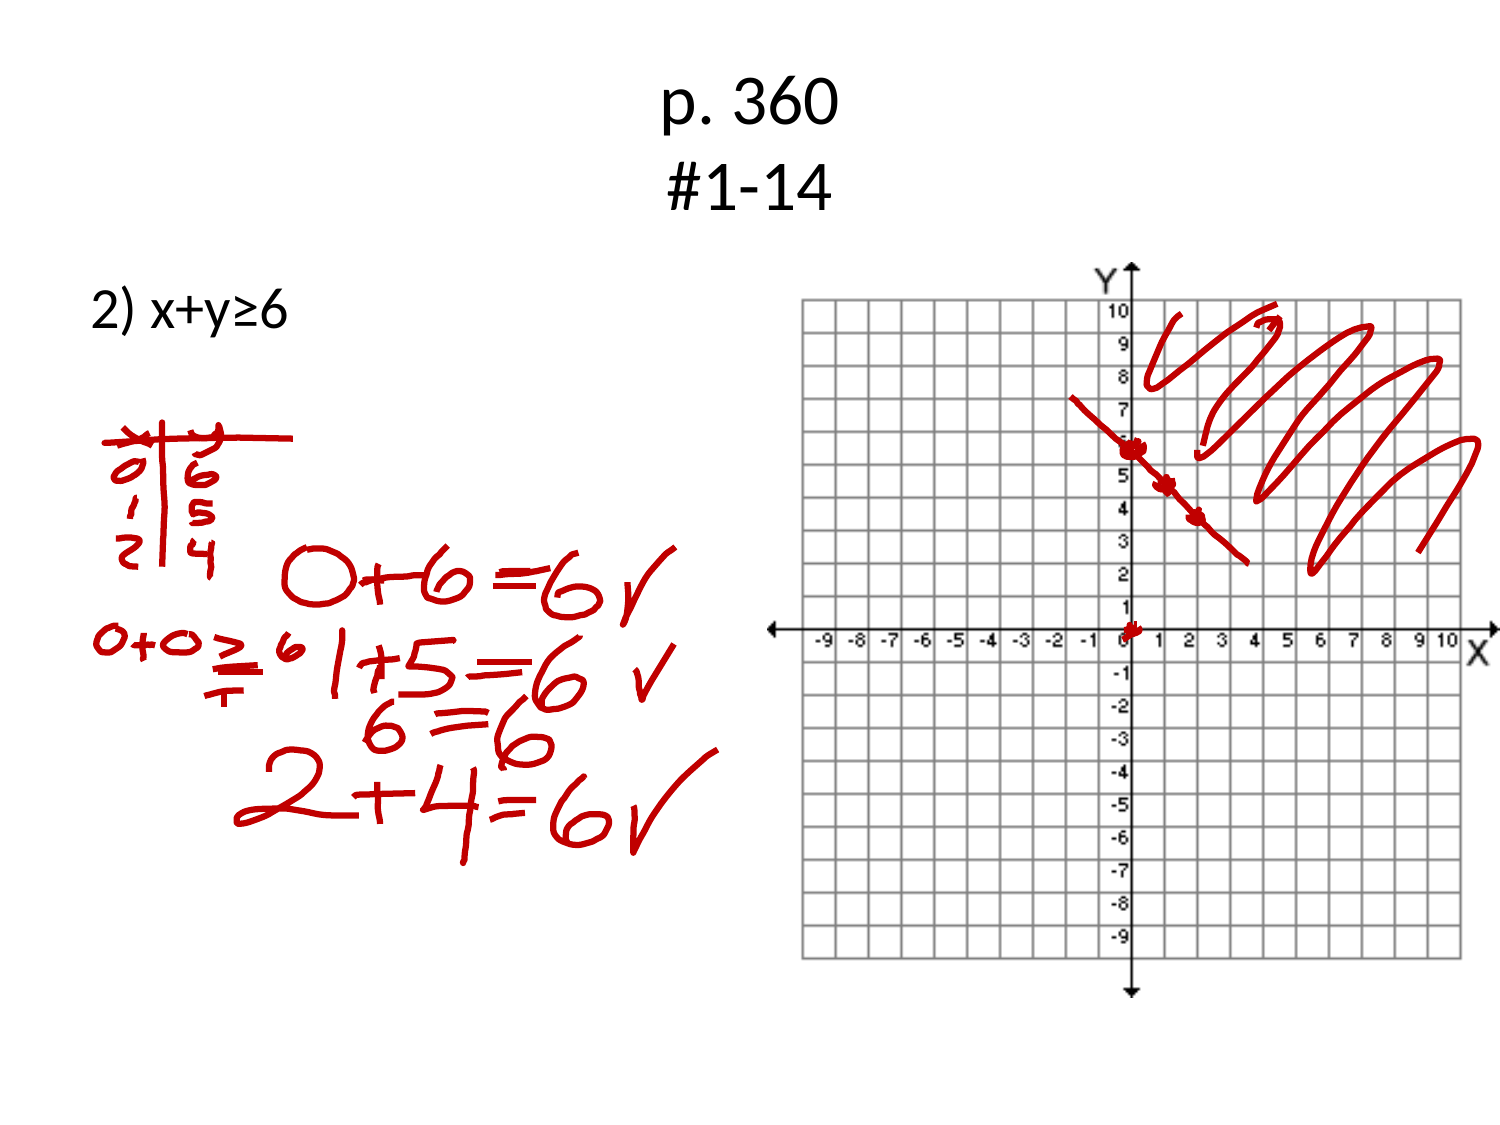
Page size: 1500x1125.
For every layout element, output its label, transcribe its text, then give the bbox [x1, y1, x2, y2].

text_box [161, 421, 166, 567]
text_box [116, 439, 138, 447]
text_box [423, 545, 471, 603]
text_box [376, 583, 381, 605]
text_box [333, 629, 343, 699]
text_box [115, 536, 141, 568]
text_box [112, 458, 145, 482]
text_box [186, 461, 217, 486]
text_box [278, 632, 304, 661]
title p. 360 #1-14 [75, 45, 1425, 233]
text_box [498, 799, 537, 803]
text_box [141, 647, 145, 662]
text_box [434, 710, 489, 716]
text_box [213, 636, 243, 658]
text_box [139, 432, 150, 439]
list 2) x+y≥6 [75, 262, 738, 1005]
text_box [129, 497, 137, 519]
text_box [376, 563, 380, 578]
text_box [132, 643, 156, 647]
text_box [189, 424, 222, 456]
text_box [634, 643, 675, 701]
text_box [212, 664, 258, 671]
text_box [622, 546, 676, 626]
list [767, 262, 1500, 998]
text_box [141, 632, 145, 644]
text_box [95, 624, 126, 654]
text_box [162, 632, 200, 654]
text_box [122, 426, 153, 447]
text_box [144, 438, 161, 442]
text_box [189, 539, 208, 555]
text_box [495, 567, 551, 576]
text_box [543, 551, 601, 619]
text_box [430, 723, 489, 735]
text_box [534, 635, 585, 711]
text_box [235, 748, 359, 825]
text_box [352, 792, 416, 798]
text_box [422, 764, 469, 811]
text_box [398, 639, 455, 696]
text_box [209, 542, 213, 579]
text_box [632, 748, 719, 854]
text_box [190, 501, 214, 524]
text_box [466, 671, 523, 679]
text_box [222, 436, 293, 441]
text_box [359, 574, 421, 586]
text_box [496, 695, 553, 771]
text_box [472, 801, 479, 808]
text_box [489, 812, 526, 821]
text_box [376, 796, 381, 824]
text_box [358, 657, 400, 669]
text_box [552, 775, 610, 846]
text_box [104, 440, 128, 444]
text_box [462, 767, 475, 864]
text_box [204, 689, 244, 697]
text_box [377, 645, 383, 659]
text_box [163, 437, 192, 442]
text_box [283, 546, 355, 606]
text_box [363, 700, 404, 752]
text_box [372, 665, 381, 694]
